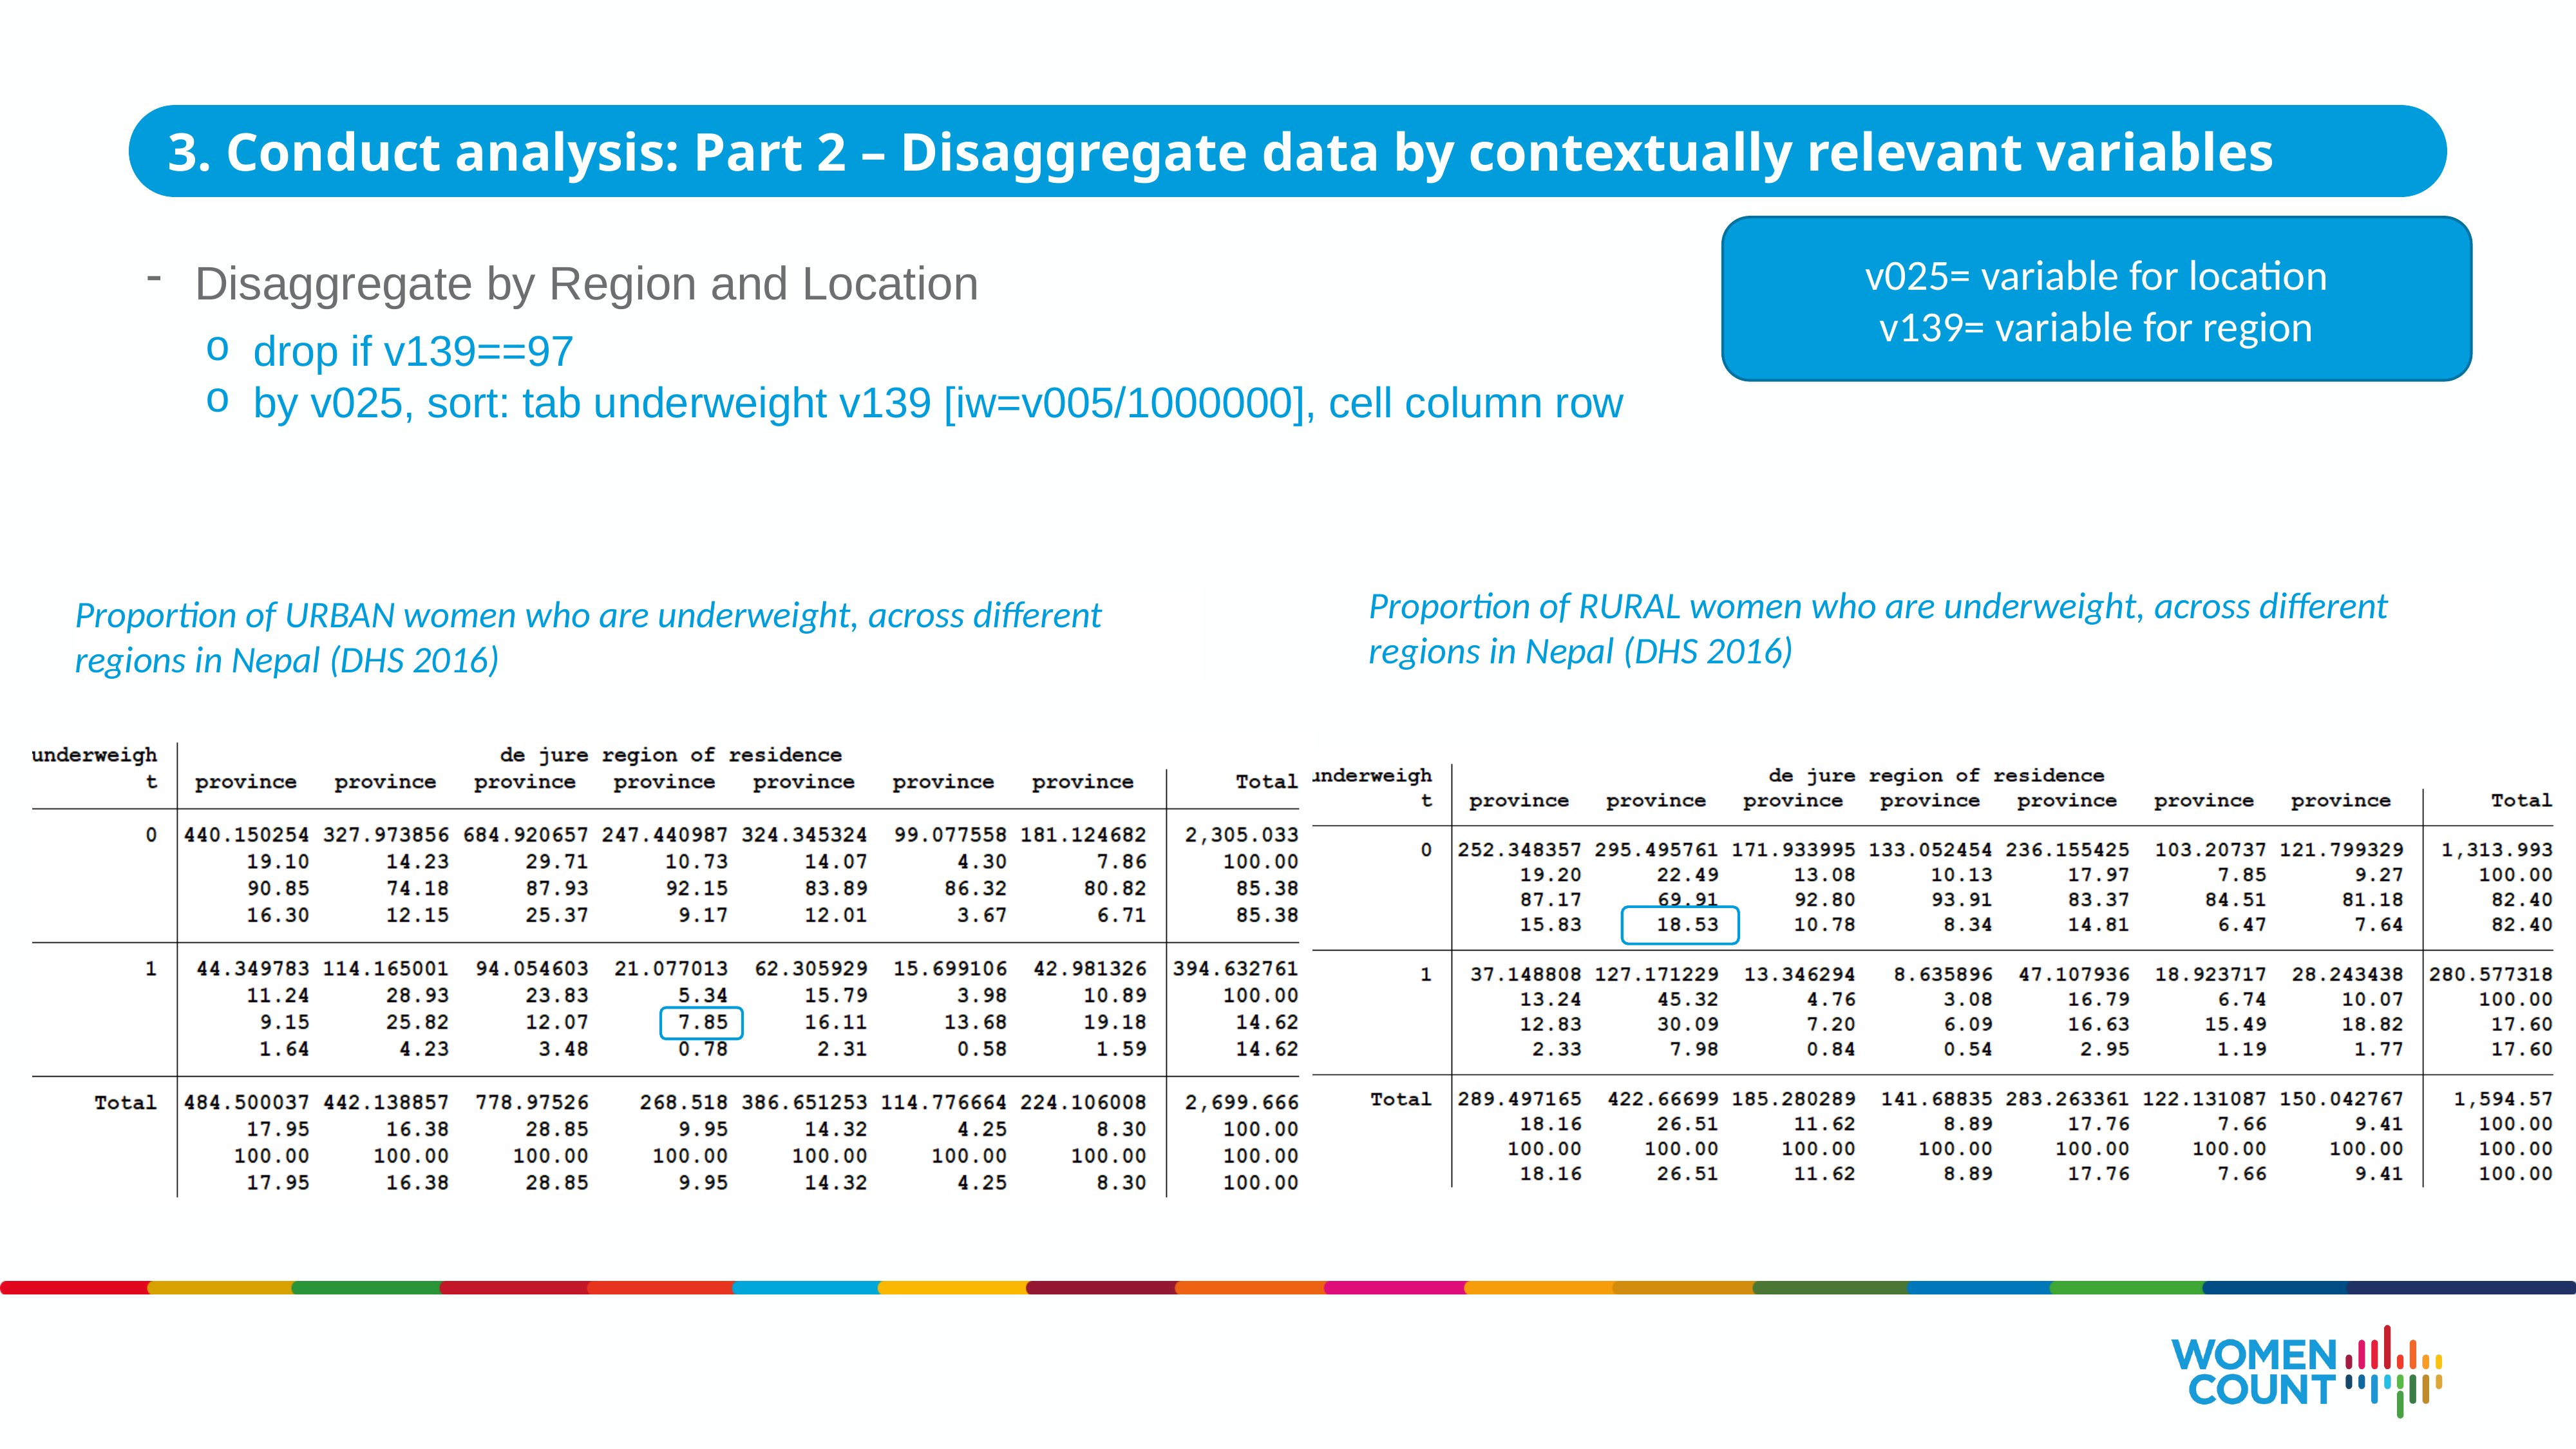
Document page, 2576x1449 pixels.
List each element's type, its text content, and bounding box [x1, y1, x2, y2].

text_box drop if v139==97 by v025, sort: tab underweight v139 [iw=v005/1000000], cell column row [137, 318, 1654, 431]
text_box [1312, 581, 2570, 1202]
text_box v025= variable for location v139= variable for region [1721, 216, 2473, 382]
text_box Disaggregate by Region and Location [137, 247, 1721, 314]
list 3. Conduct analysis: Part 2 – Disaggregate data by contextually relevant variables [167, 119, 2411, 182]
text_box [32, 589, 1310, 1204]
